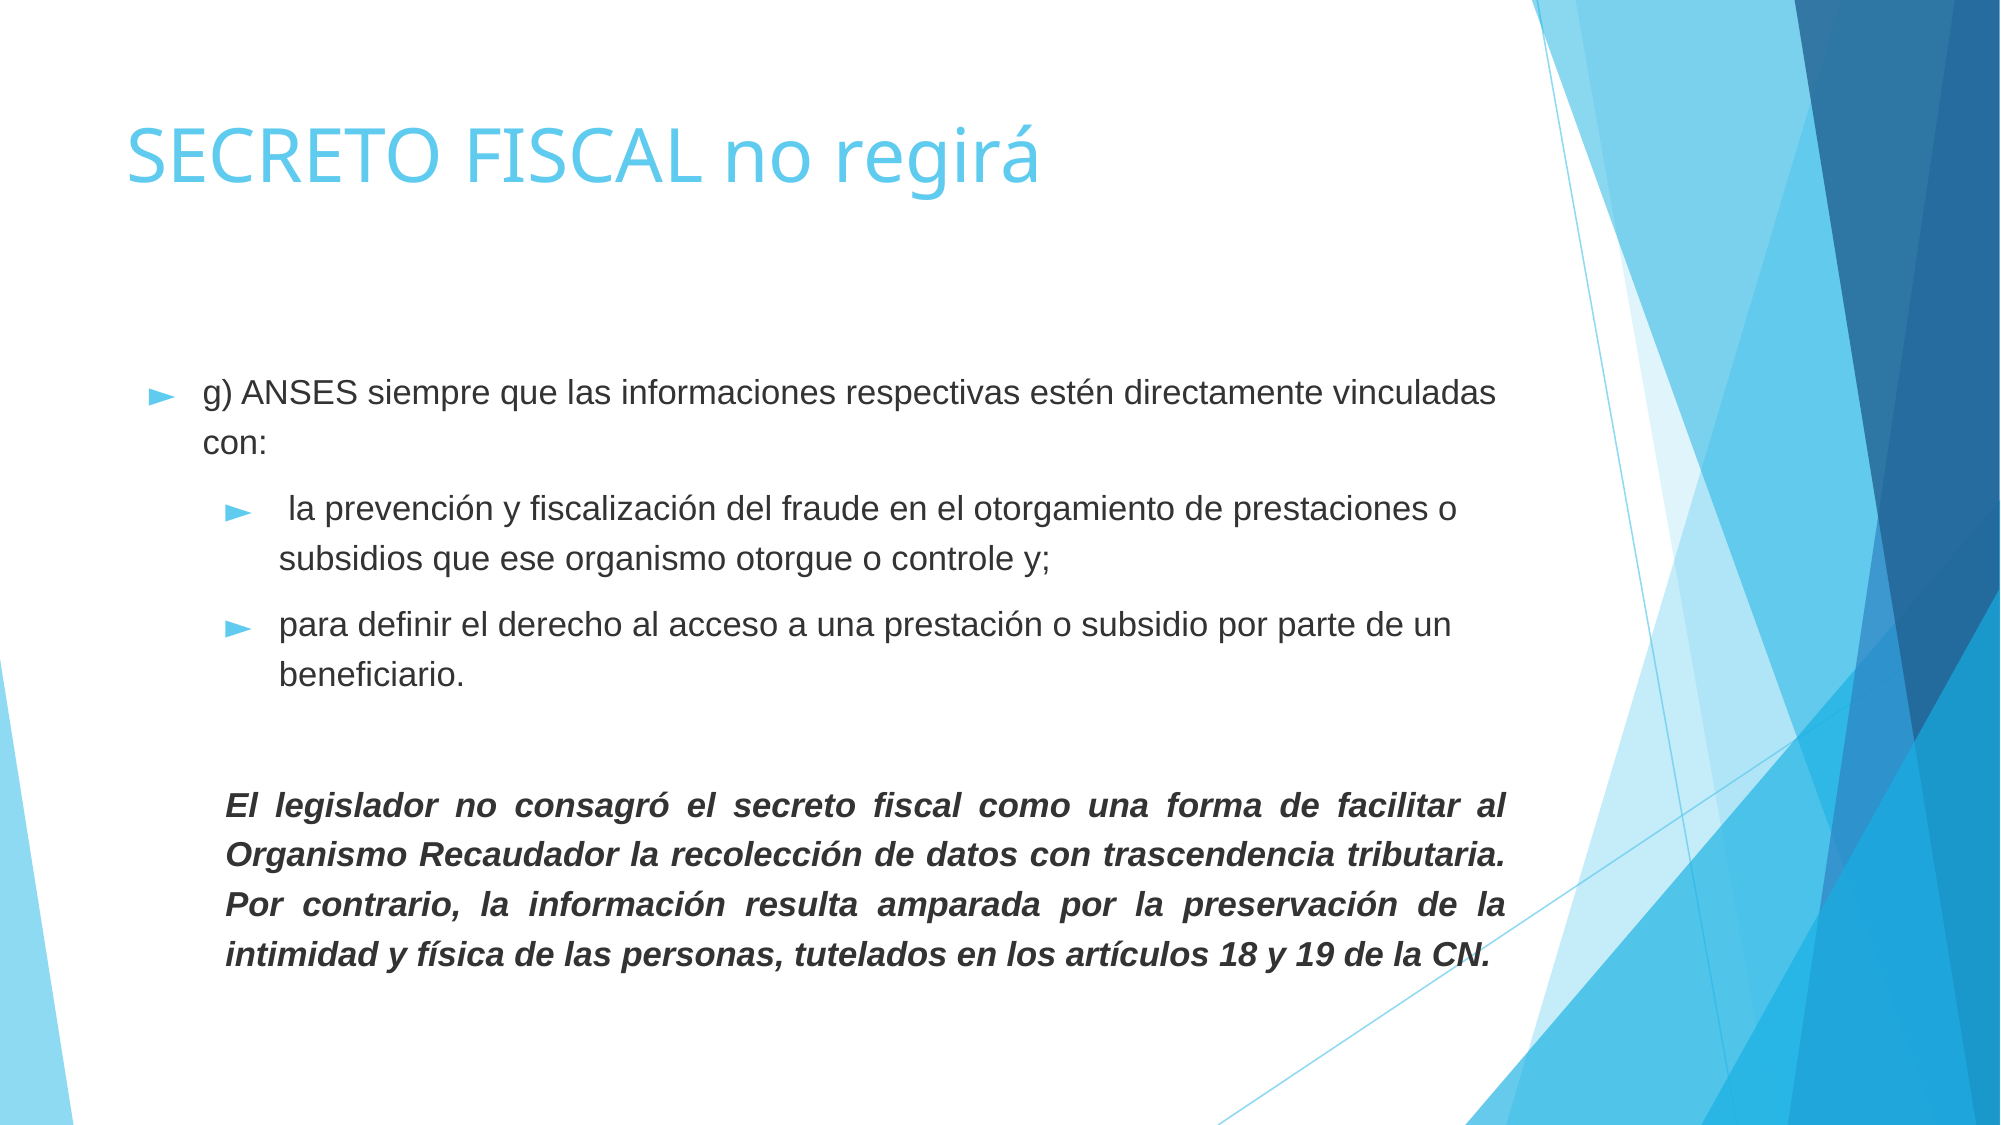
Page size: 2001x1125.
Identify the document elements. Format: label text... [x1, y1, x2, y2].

title SECRETO FISCAL no regirá [111, 99, 1522, 317]
list g) ANSES siempre que las informaciones respectivas estén directamente vinculadas con: la prevención y fiscalización del fraude en el otorgamiento de prestaciones o subsidios que ese organismo otorgue o controle y; para definir el derecho al acceso a una prestación o subsidio por parte de un beneficiario. El legislador no consagró el secreto fiscal como una forma de facilitar al Organismo Recaudador la recolección de datos con trascendencia tributaria. Por contrario, la información resulta amparada por la preservación de la intimidad y física de las personas, tutelados en los artículos 18 y 19 de la CN. [111, 354, 1522, 992]
